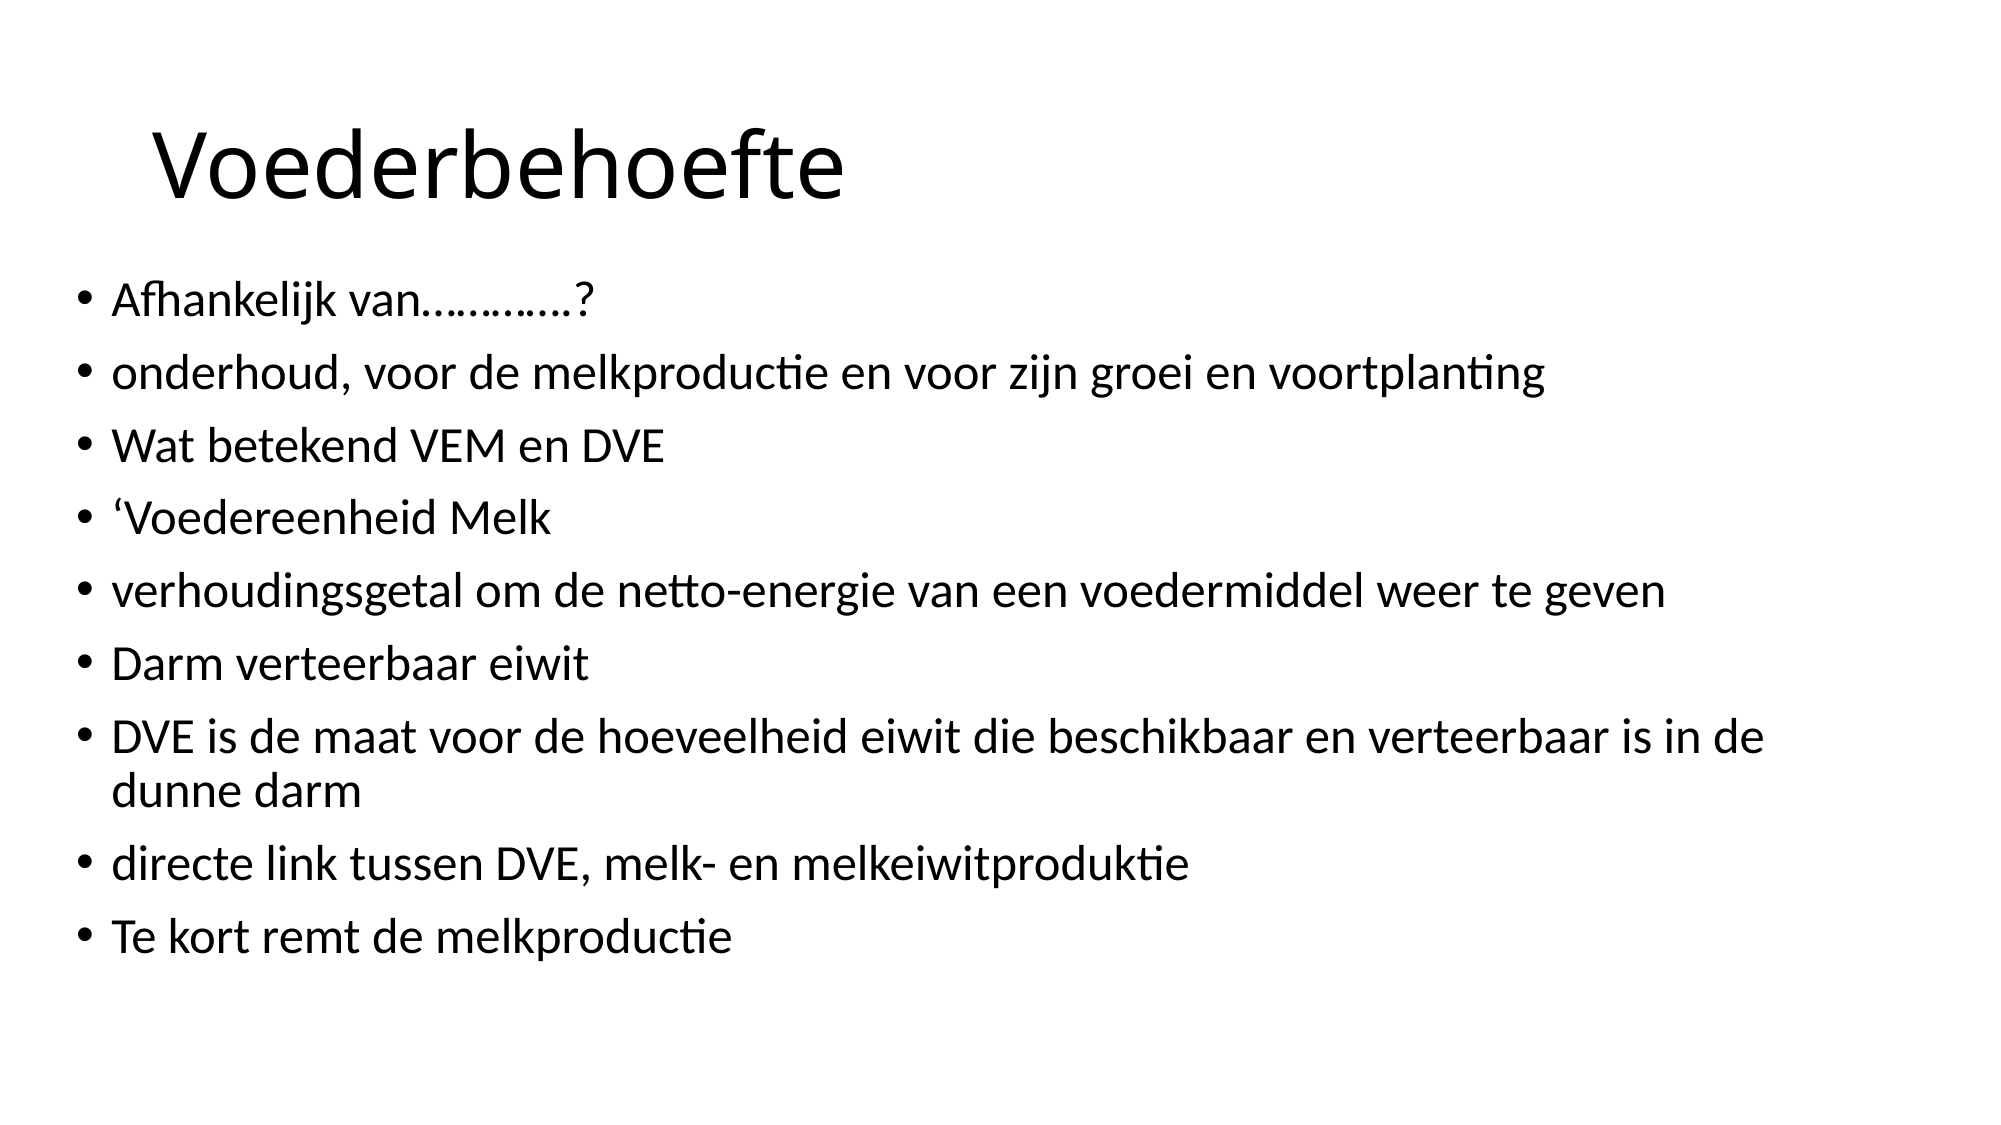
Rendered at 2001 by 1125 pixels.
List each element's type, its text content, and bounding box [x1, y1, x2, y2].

list Afhankelijk van………….? onderhoud, voor de melkproductie en voor zijn groei en voortplanting Wat betekend VEM en DVE ‘Voedereenheid Melk verhoudingsgetal om de netto-energie van een voedermiddel weer te geven Darm verteerbaar eiwit DVE is de maat voor de hoeveelheid eiwit die beschikbaar en verteerbaar is in de dunne darm directe link tussen DVE, melk- en melkeiwitproduktie Te kort remt de melkproductie [61, 265, 1787, 980]
title Voederbehoefte [137, 59, 1863, 278]
